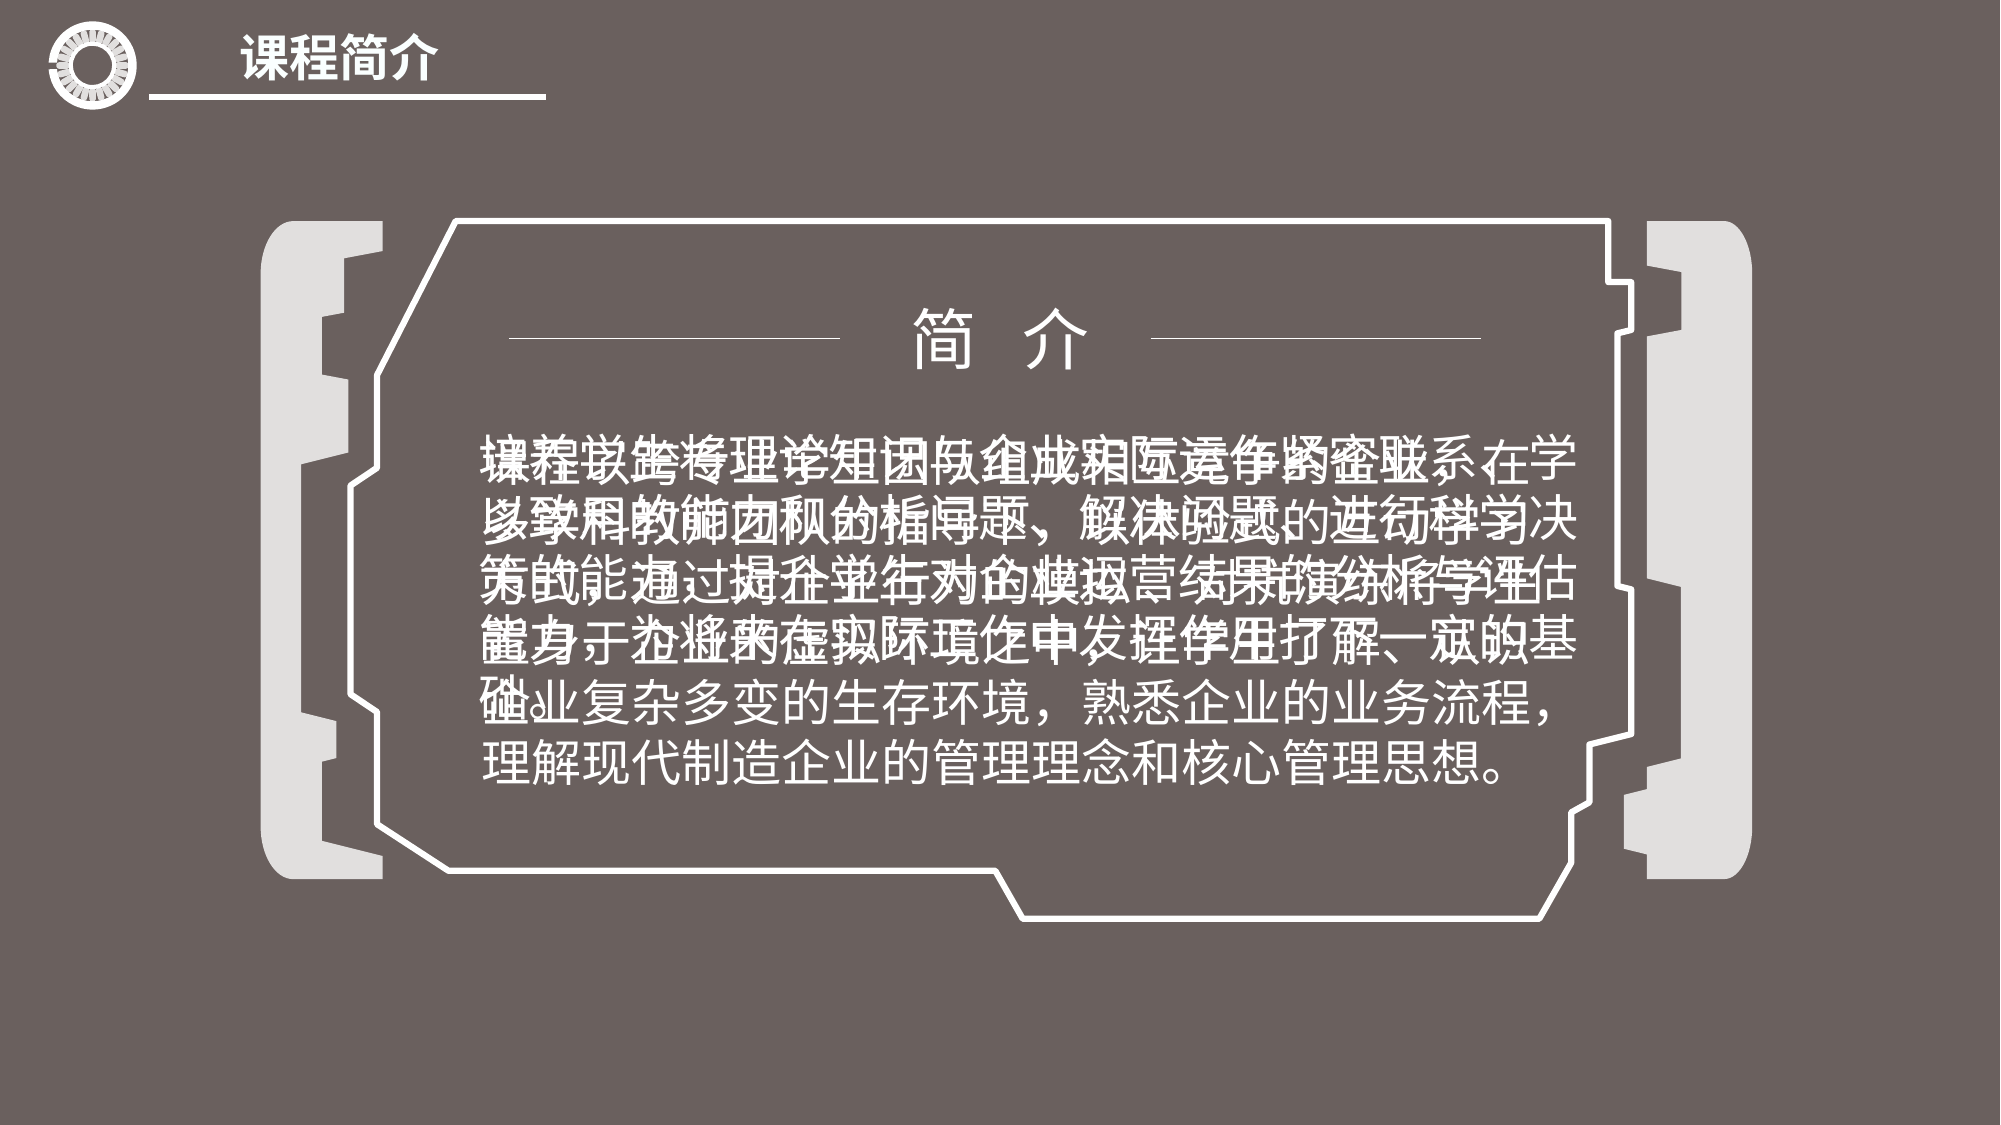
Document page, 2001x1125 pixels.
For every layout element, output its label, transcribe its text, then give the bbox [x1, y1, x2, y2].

text_box 课程以跨专业学生团队组成相互竞争的企业，在多学科教师团队的指导下，以体验式的互动学习方式，通过对企业行为的模拟 、对抗演练将学生置身于企业的虚拟环境之中，让学生了解、认识企业复杂多变的生存环境，熟悉企业的业务流程，理解现代制造企业的管理理念和核心管理思想。 [466, 734, 1567, 799]
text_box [48, 21, 137, 110]
text_box [258, 219, 385, 882]
text_box [348, 218, 1634, 921]
text_box 课程简介 [142, 31, 564, 89]
text_box [1621, 218, 1755, 882]
text_box 简 介 [895, 290, 1105, 363]
text_box 课程以跨专业学生团队组成相互竞争的企业，在多学科教师团队的指导下，以体验式的互动学习方式，通过对企业行为的模拟 、对抗演练将学生置身于企业的虚拟环境之中，让学生了解、认识企业复杂多变的生存环境，熟悉企业的业务流程，理解现代制造企业的管理理念和核心管理思想。 [466, 363, 1567, 419]
text_box 培养学生将理论知识与企业实际运作紧密联系、学以致用的能力和分析问题、解决问题、进行科学决策的能力，提升学生对企业运营结果的分析与评估能力，为将来在实际工作中发挥作用打下一定的基础。 [464, 419, 1624, 734]
